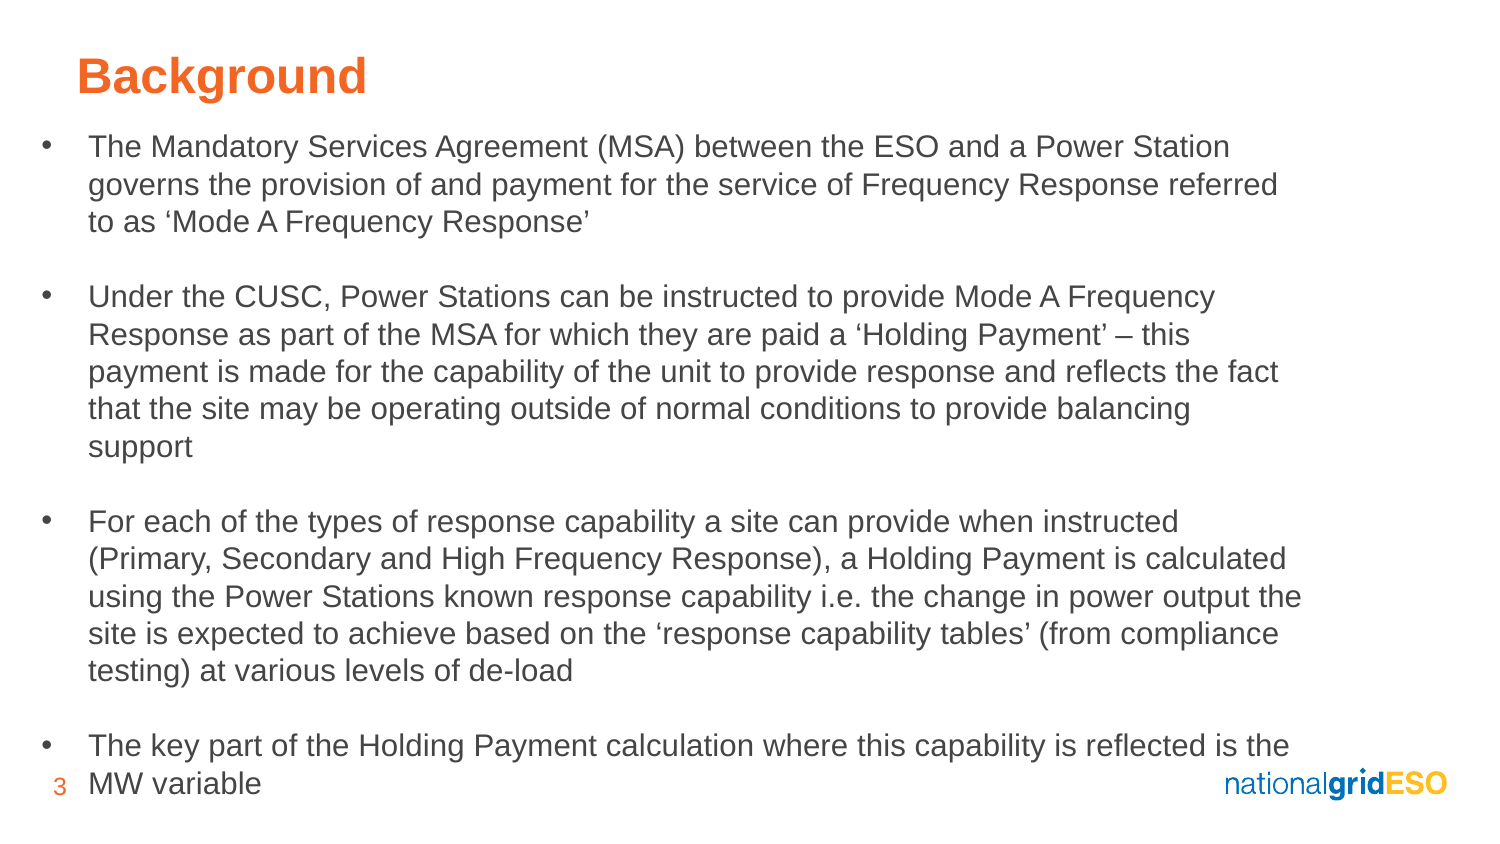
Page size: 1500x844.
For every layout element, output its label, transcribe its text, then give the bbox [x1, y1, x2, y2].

text_box Background [76, 55, 1471, 105]
text_box The Mandatory Services Agreement (MSA) between the ESO and a Power Station governs the provision of and payment for the service of Frequency Response referred to as ‘Mode A Frequency Response’ Under the CUSC, Power Stations can be instructed to provide Mode A Frequency Response as part of the MSA for which they are paid a ‘Holding Payment’ – this payment is made for the capability of the unit to provide response and reflects the fact that the site may be operating outside of normal conditions to provide balancing support For each of the types of response capability a site can provide when instructed (Primary, Secondary and High Frequency Response), a Holding Payment is calculated using the Power Stations known response capability i.e. the change in power output the site is expected to achieve based on the ‘response capability tables’ (from compliance testing) at various levels of de-load The key part of the Holding Payment calculation where this capability is reflected is the MW variable [41, 126, 1306, 844]
